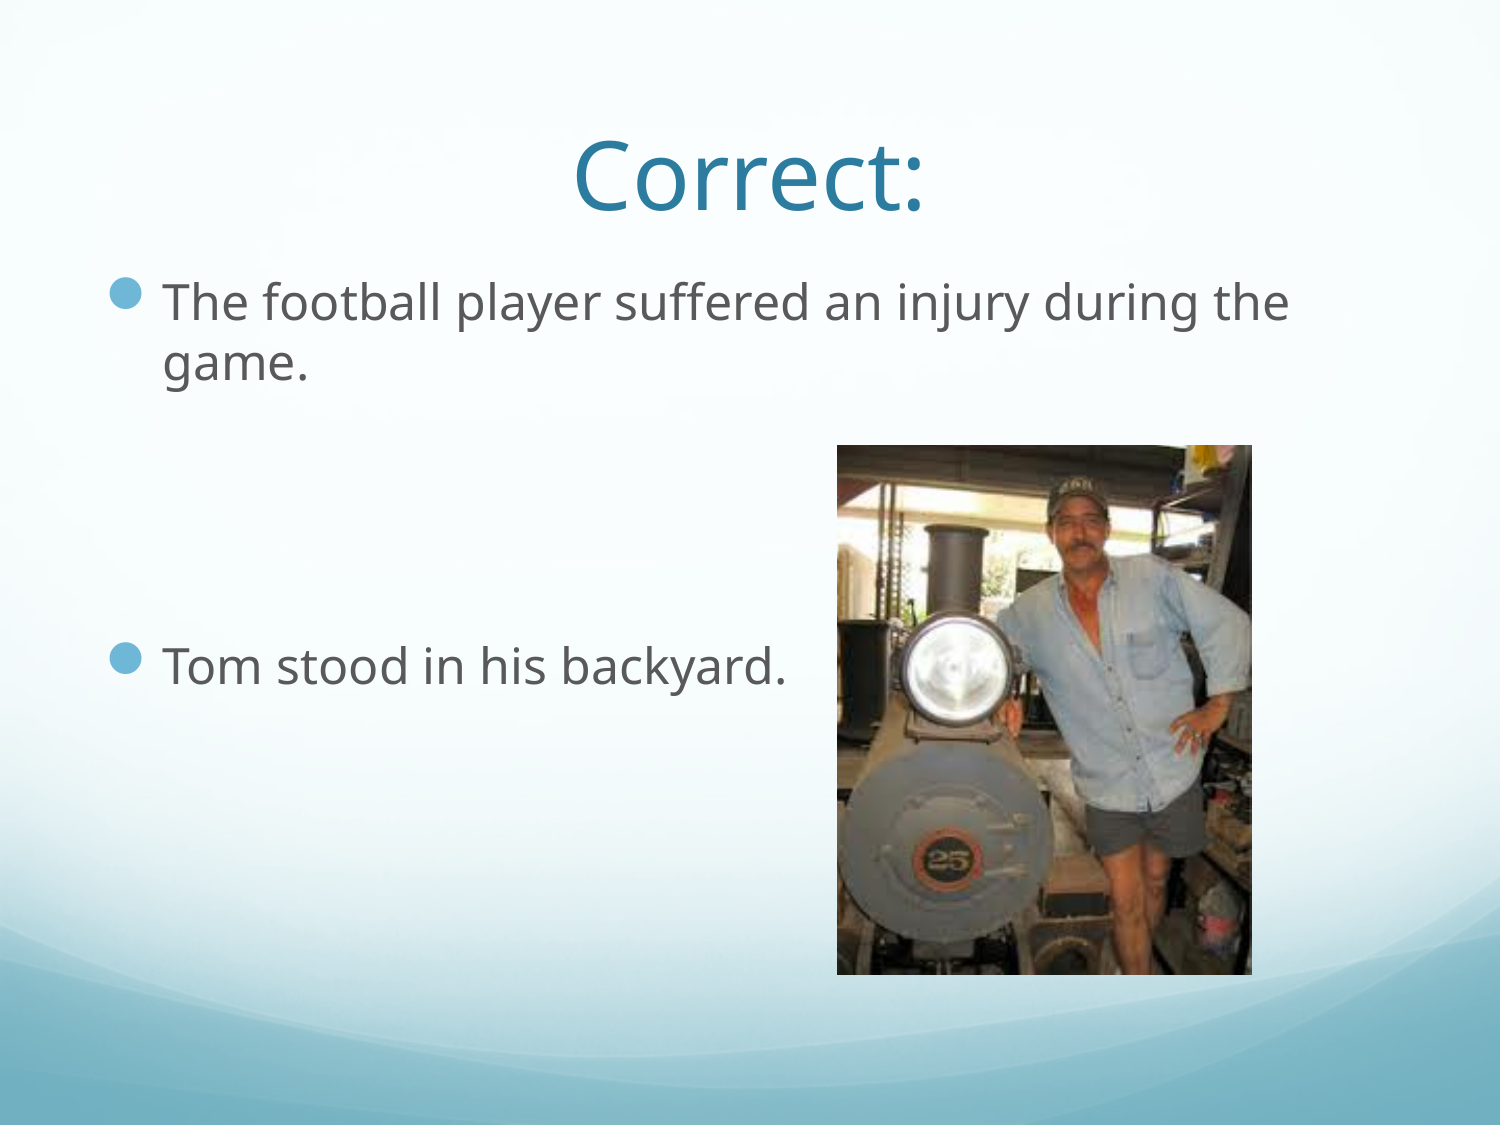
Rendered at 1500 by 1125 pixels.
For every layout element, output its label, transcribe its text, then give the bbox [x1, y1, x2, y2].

picture [836, 445, 1253, 976]
list The football player suffered an injury during the game. Tom stood in his backyard. [90, 262, 1410, 975]
title Correct: [90, 17, 1410, 237]
